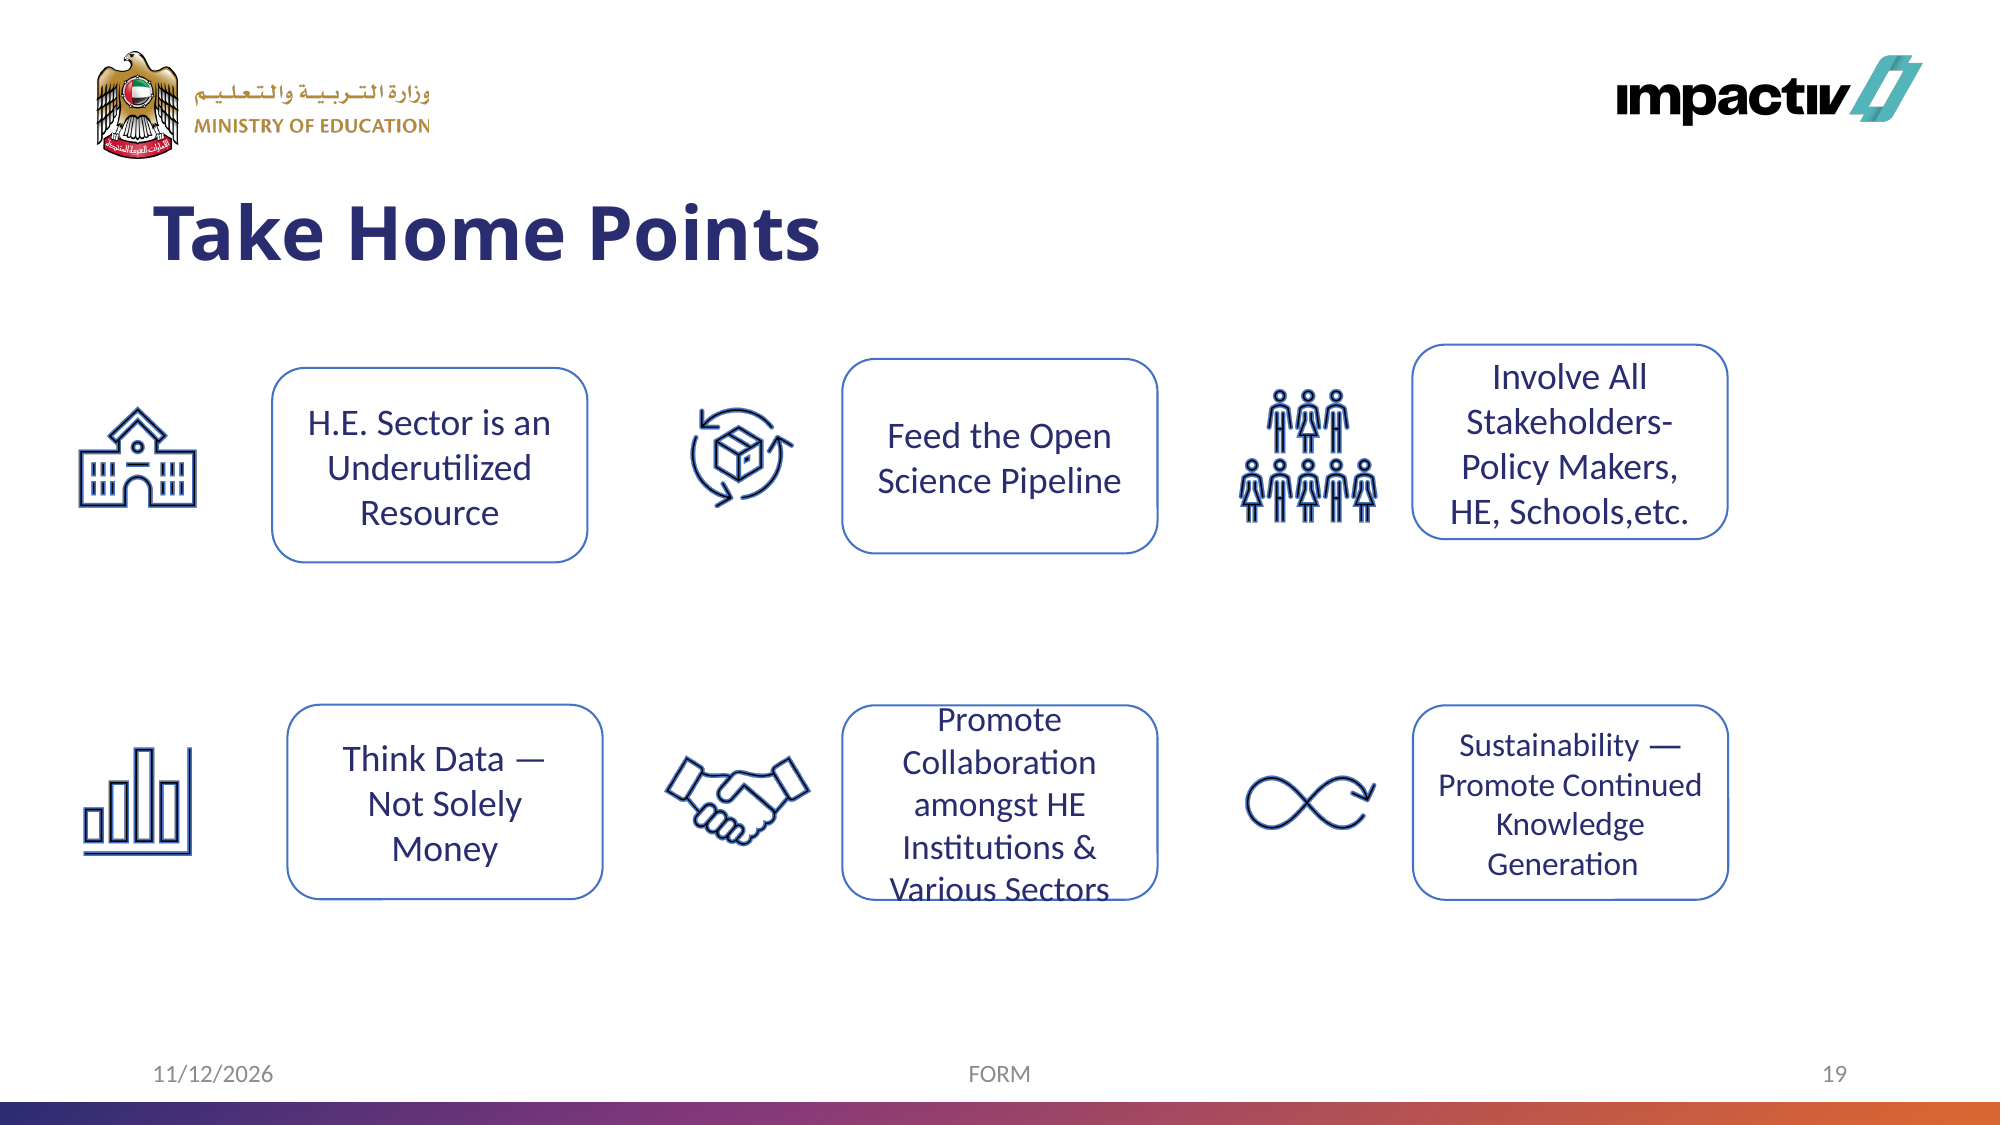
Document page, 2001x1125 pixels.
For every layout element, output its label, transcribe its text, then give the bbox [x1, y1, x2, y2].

text_box H.E. Sector is an Underutilized Resource [271, 366, 589, 564]
picture [1232, 380, 1383, 531]
picture [1610, 52, 1929, 128]
picture [62, 726, 213, 877]
text_box Think Data — Not Solely Money [286, 703, 604, 901]
slide_number 19 [1412, 1042, 1863, 1103]
picture [662, 726, 813, 877]
text_box Involve All Stakeholders- Policy Makers, HE, Schools,etc. [1411, 343, 1729, 541]
picture [662, 380, 813, 531]
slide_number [137, 1042, 588, 1103]
picture [1232, 728, 1383, 879]
text_box Feed the Open Science Pipeline [841, 357, 1159, 555]
picture [62, 381, 213, 532]
text_box Sustainability — Promote Continued Knowledge Generation [1411, 704, 1730, 901]
footer FORM [662, 1042, 1338, 1103]
text_box Promote Collaboration amongst HE Institutions & Various Sectors [841, 704, 1159, 901]
title Take Home Points [137, 150, 1863, 322]
